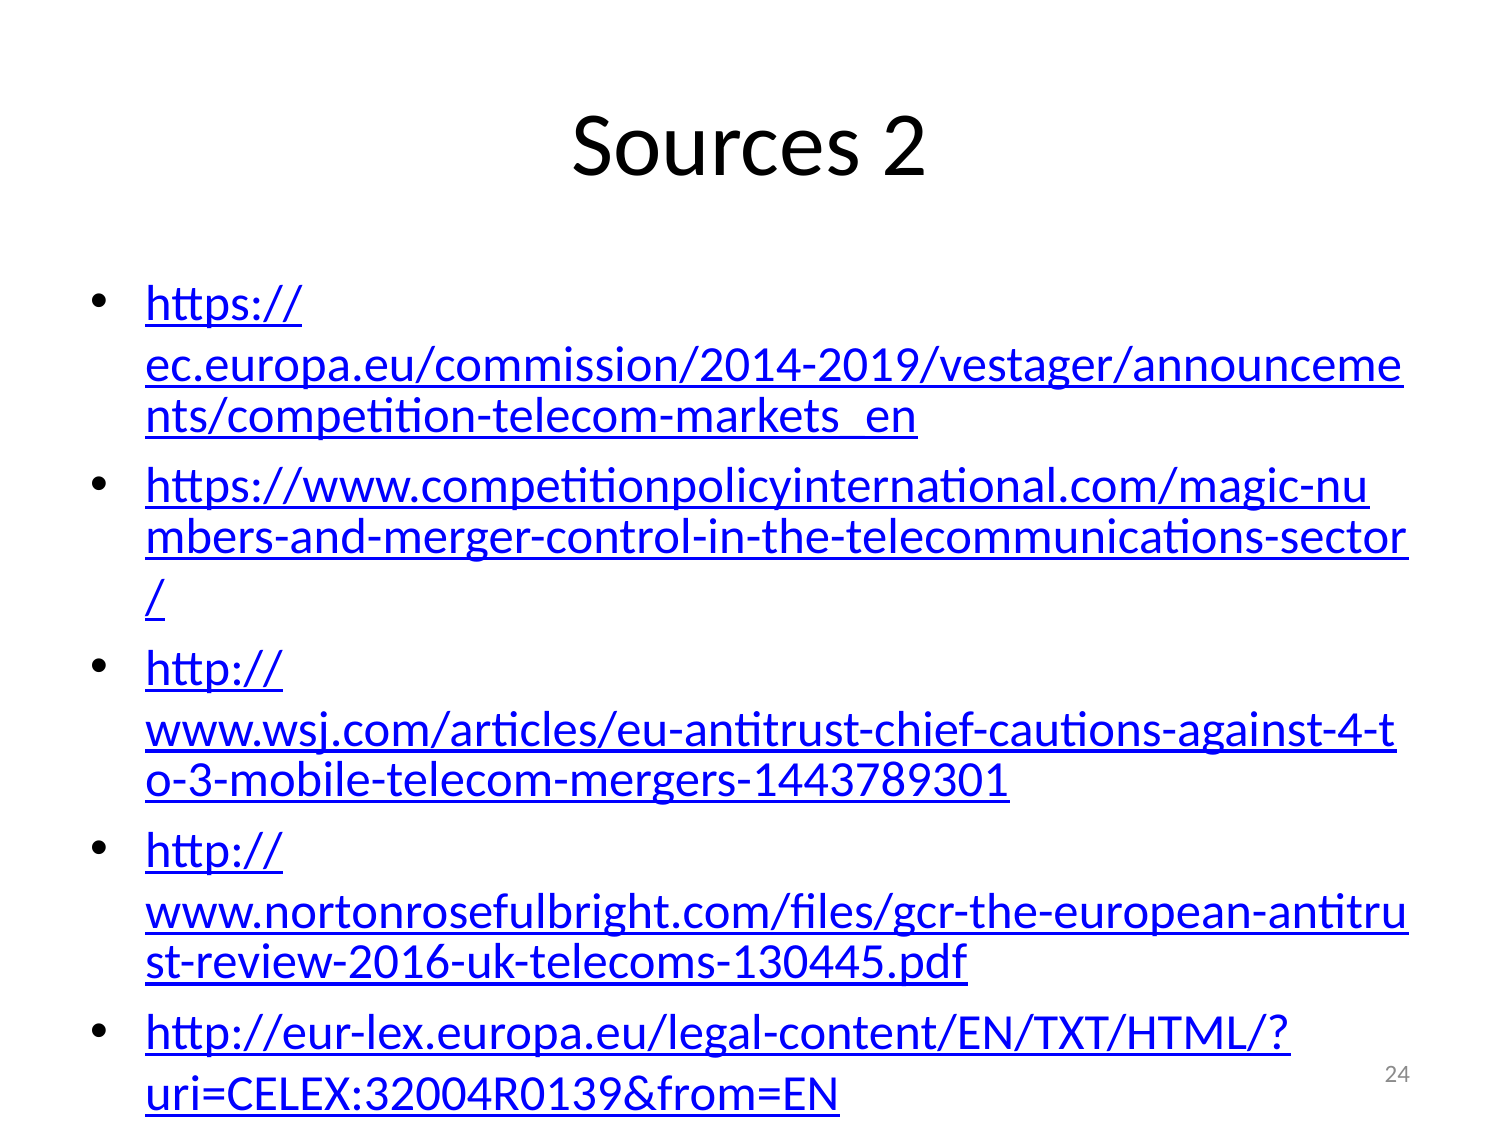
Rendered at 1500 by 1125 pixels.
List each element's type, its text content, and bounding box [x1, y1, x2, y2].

slide_number 24 [1074, 1042, 1425, 1103]
title Sources 2 [75, 45, 1425, 233]
list https://ec.europa.eu/commission/2014-2019/vestager/announcements/competition-telecom-markets_en https://www.competitionpolicyinternational.com/magic-numbers-and-merger-control-in-the-telecommunications-sector/ http://www.wsj.com/articles/eu-antitrust-chief-cautions-against-4-to-3-mobile-telecom-mergers-1443789301 http://www.nortonrosefulbright.com/files/gcr-the-european-antitrust-review-2016-uk-telecoms-130445.pdf http://eur-lex.europa.eu/legal-content/EN/TXT/HTML/?uri=CELEX:32004R0139&from=EN Draft BEREC Report on Oligopoly Analysis and Regulation [75, 262, 1425, 1005]
